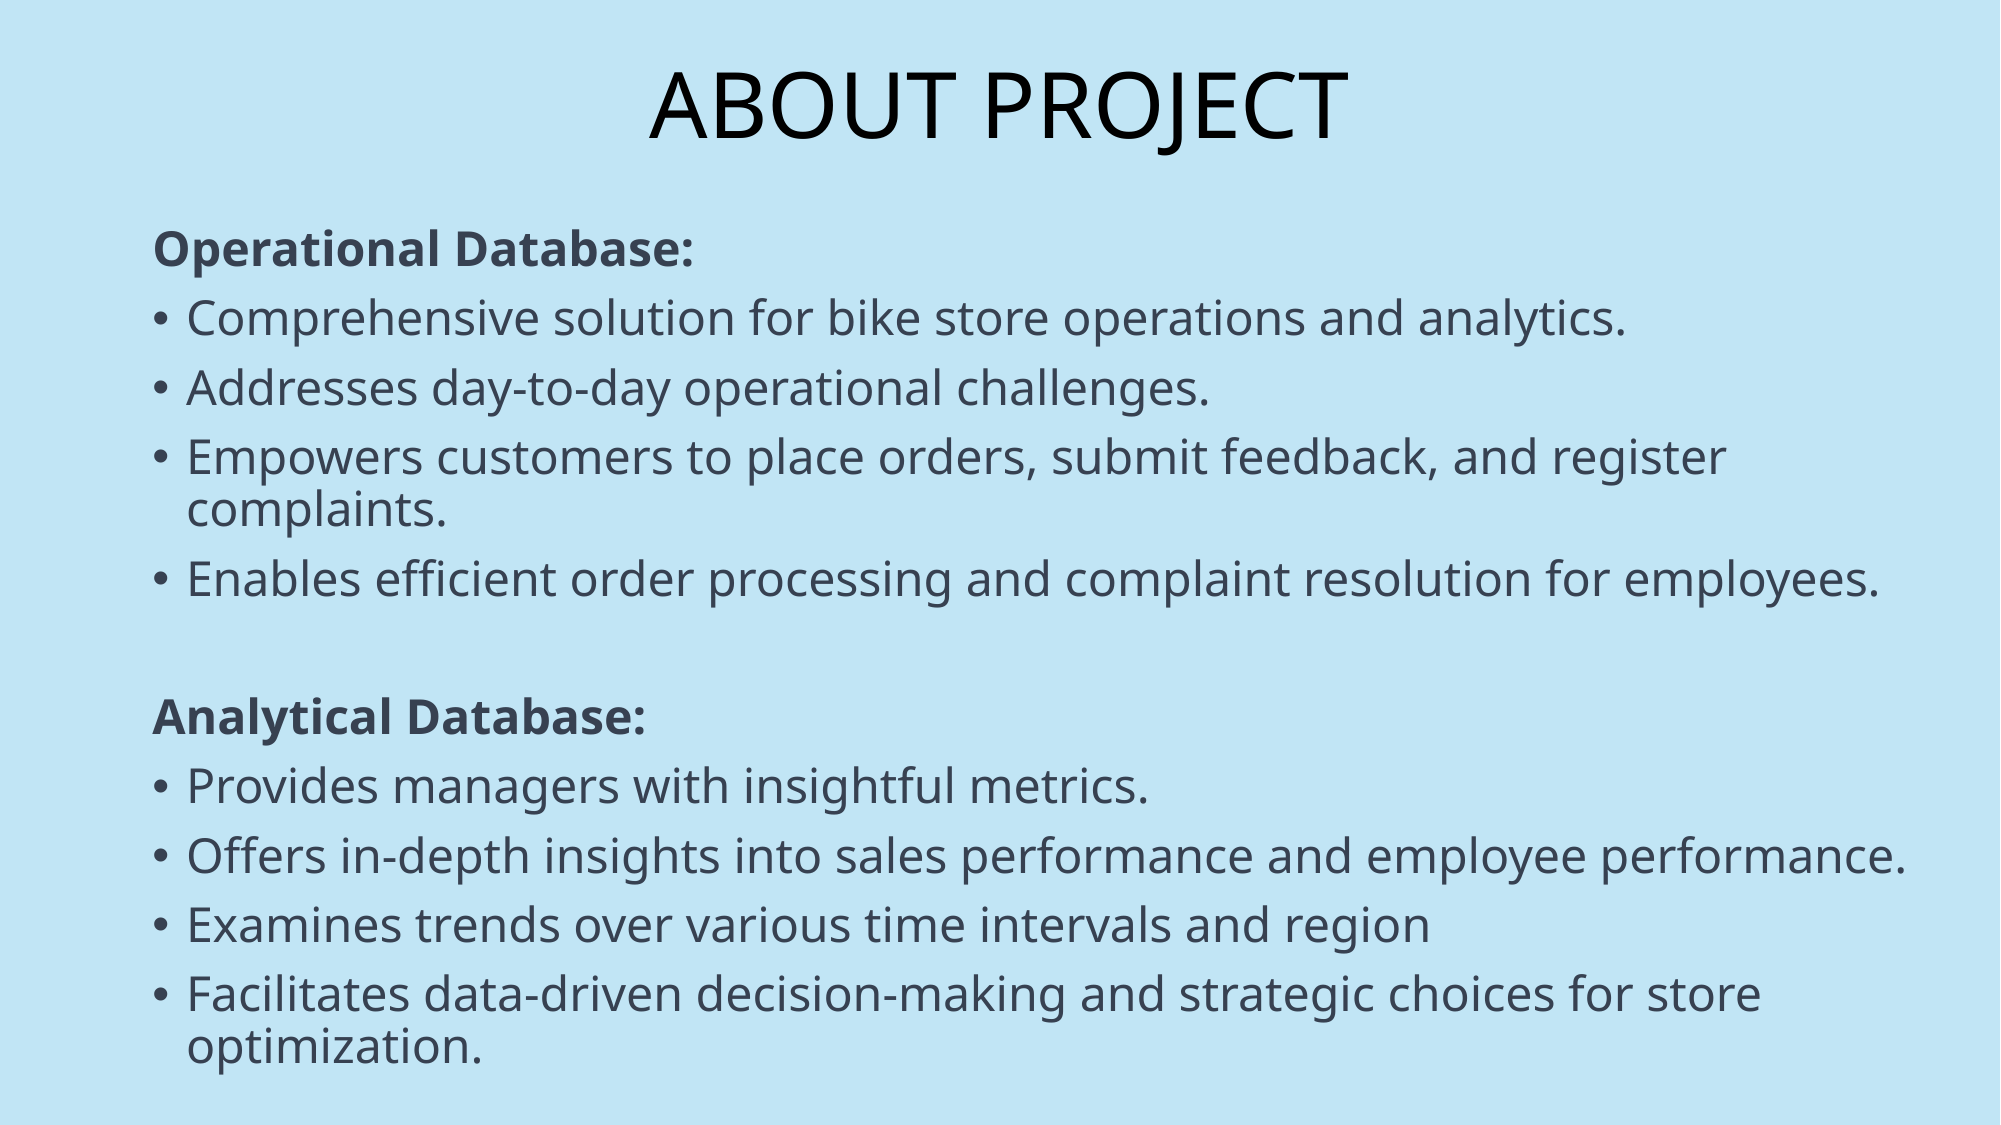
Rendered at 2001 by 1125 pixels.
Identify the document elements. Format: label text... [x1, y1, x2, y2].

list Operational Database: Comprehensive solution for bike store operations and analytics. Addresses day-to-day operational challenges. Empowers customers to place orders, submit feedback, and register complaints. Enables efficient order processing and complaint resolution for employees. Analytical Database: Provides managers with insightful metrics. Offers in-depth insights into sales performance and employee performance. Examines trends over various time intervals and region Facilitates data-driven decision-making and strategic choices for store optimization. [137, 217, 1967, 1097]
title ABOUT PROJECT [137, 0, 1863, 217]
